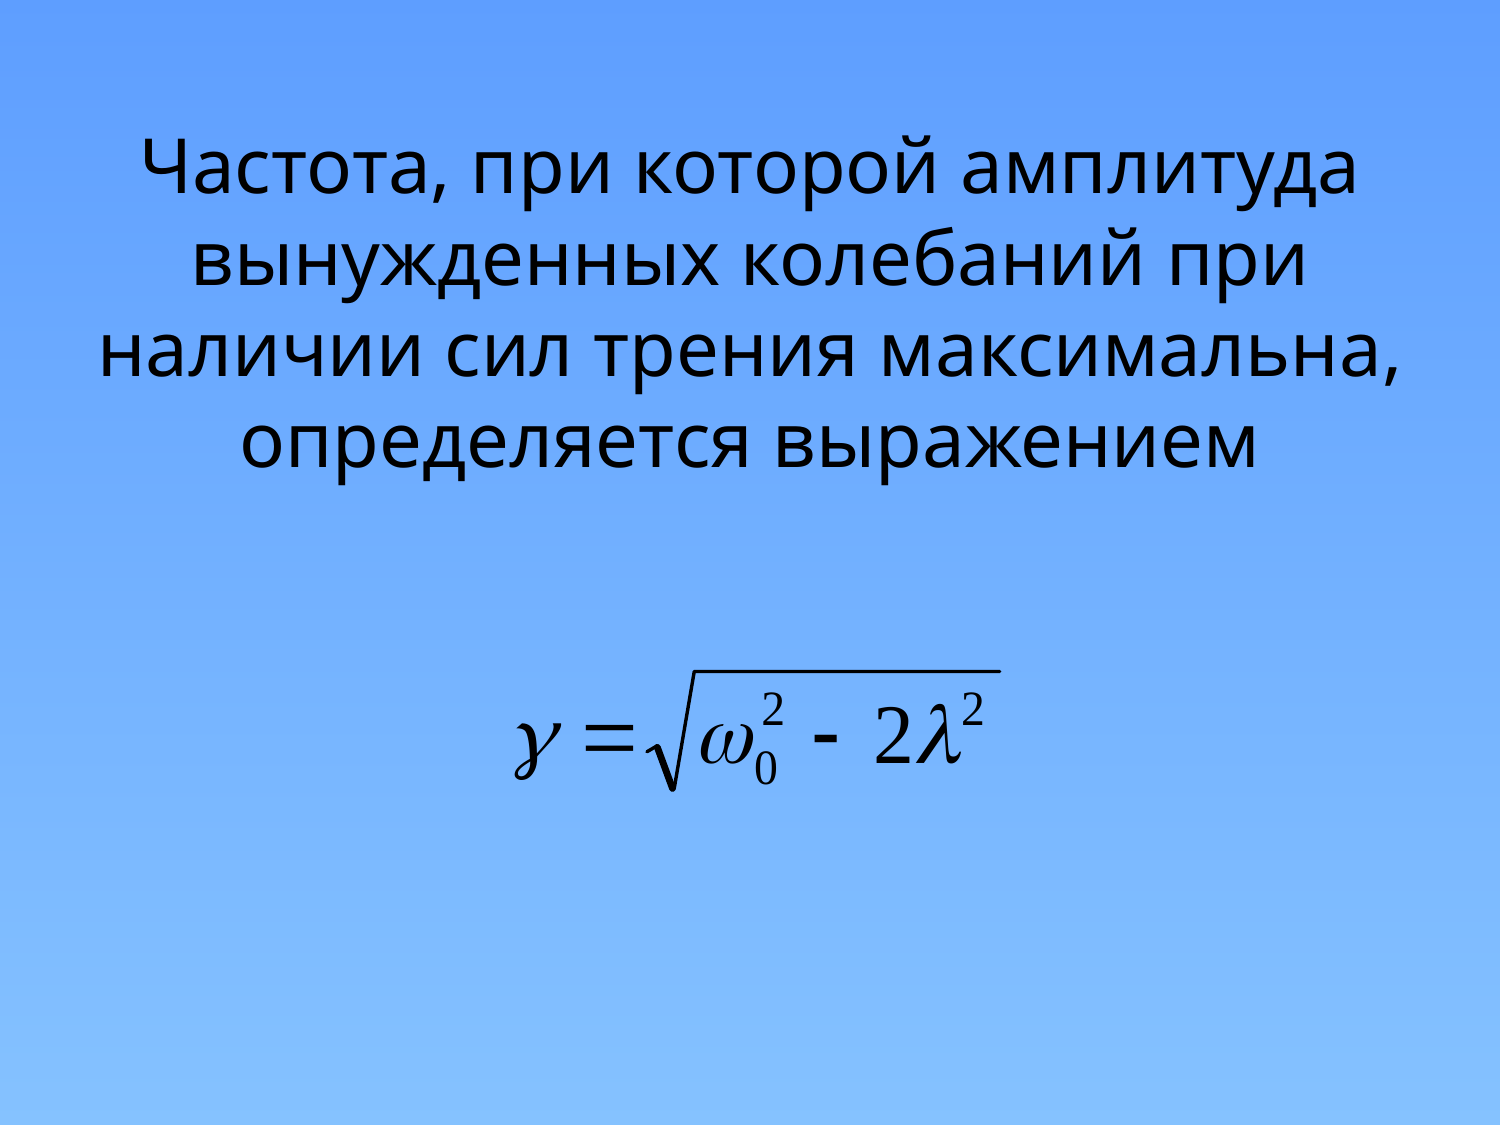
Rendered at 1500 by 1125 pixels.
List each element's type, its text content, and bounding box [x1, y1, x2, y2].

title Частота, при которой амплитуда вынужденных колебаний при наличии сил трения максимальна, определяется выражением [75, 75, 1425, 618]
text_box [499, 649, 1019, 813]
